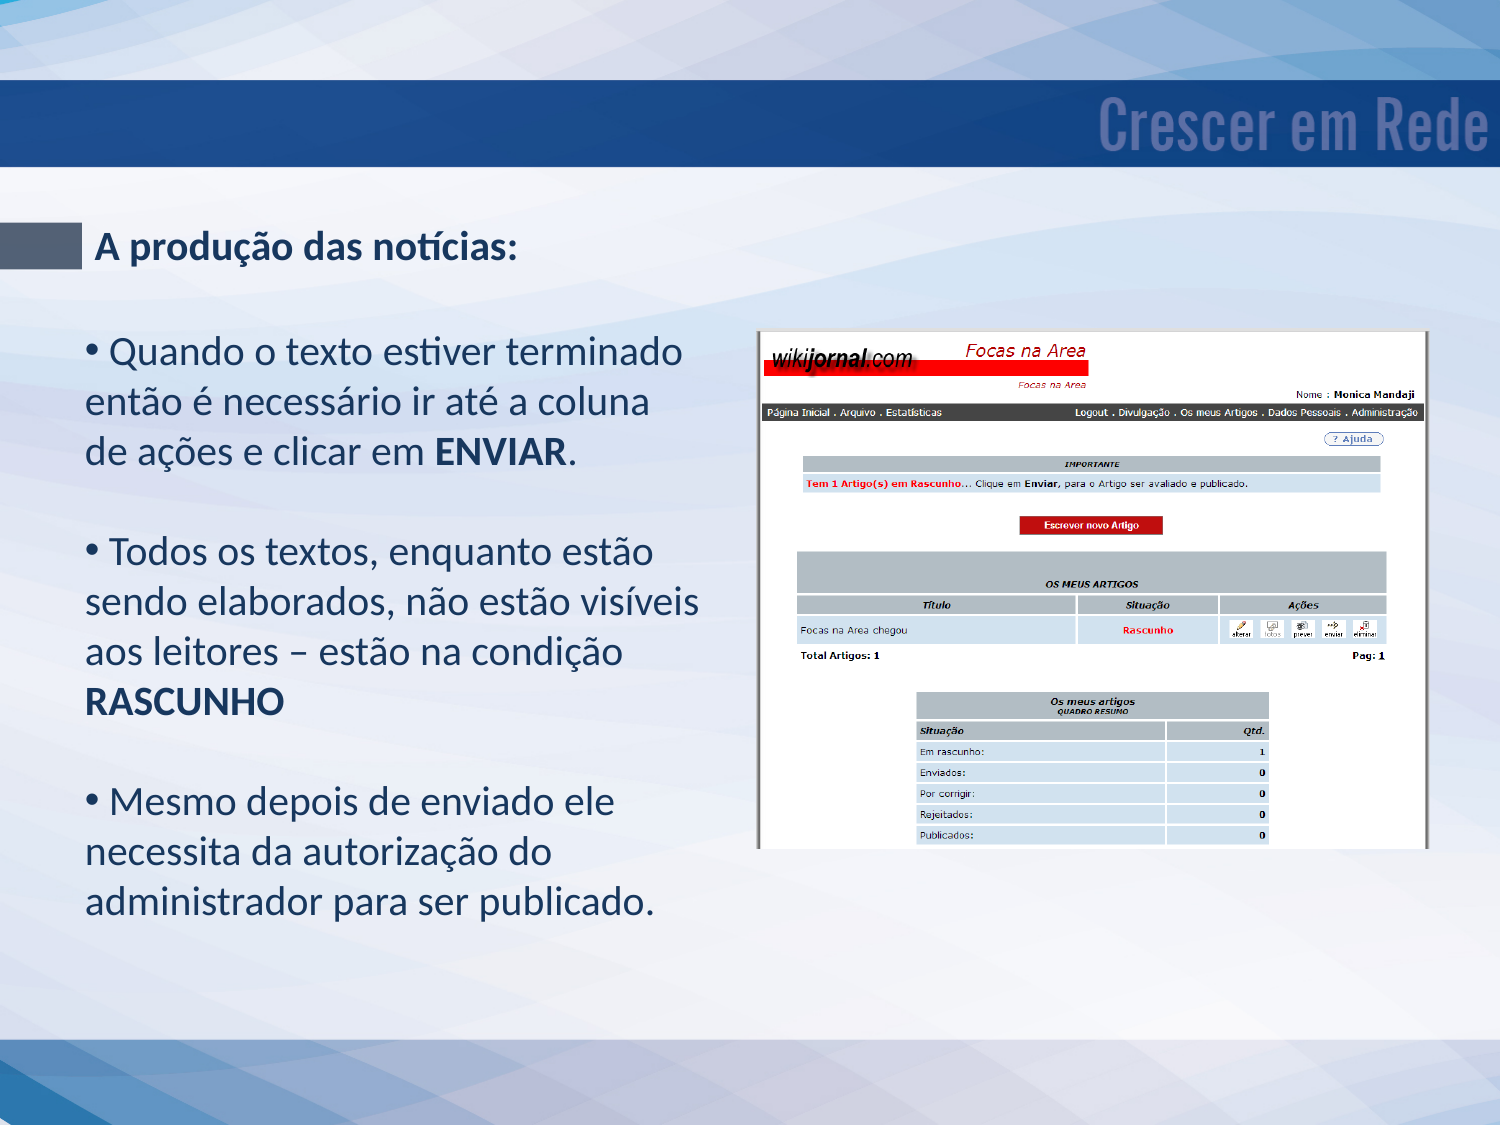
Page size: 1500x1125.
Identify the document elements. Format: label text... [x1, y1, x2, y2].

text_box A produção das notícias: [70, 210, 1418, 349]
text_box Quando o texto estiver terminado então é necessário ir até a coluna de ações e clicar em ENVIAR. Todos os textos, enquanto estão sendo elaborados, não estão visíveis aos leitores – estão na condição RASCUNHO Mesmo depois de enviado ele necessita da autorização do administrador para ser publicado. [70, 316, 715, 1082]
text_box [0, 220, 70, 272]
picture [0, 0, 1500, 1125]
